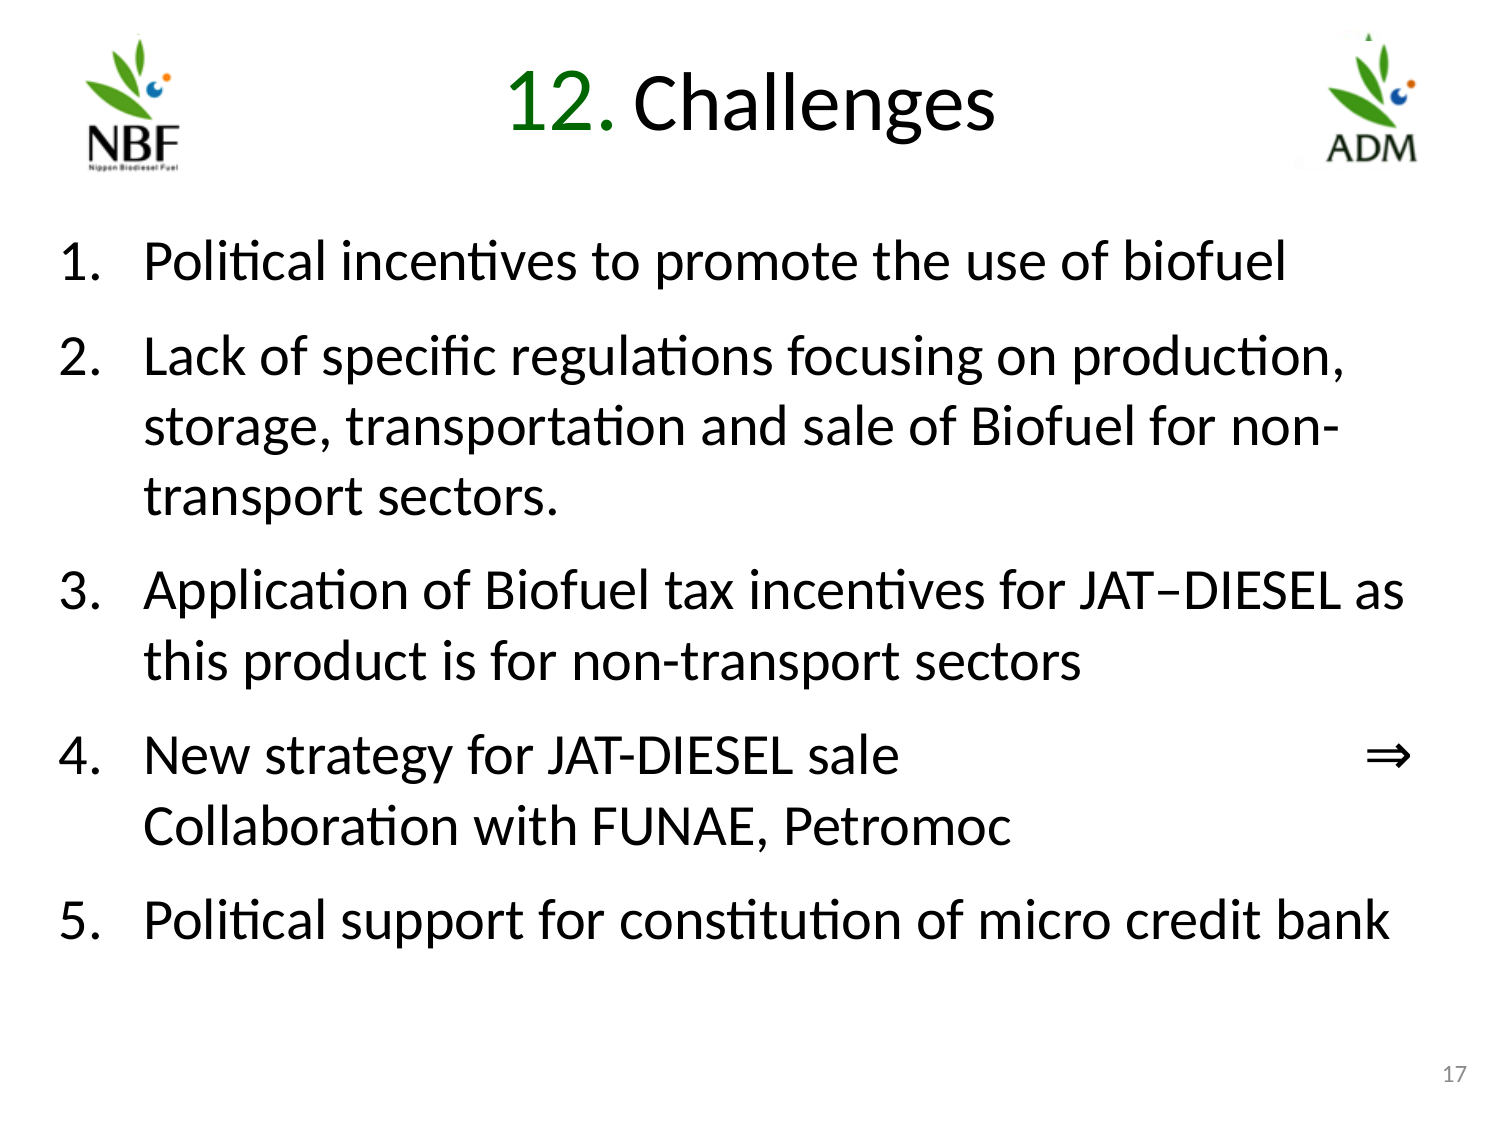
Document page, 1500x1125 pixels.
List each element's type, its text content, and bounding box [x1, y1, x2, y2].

title 12. Challenges [174, 15, 1326, 173]
text_box Political incentives to promote the use of biofuel Lack of specific regulations focusing on production, storage, transportation and sale of Biofuel for non-transport sectors. Application of Biofuel tax incentives for JAT–DIESEL as this product is for non-transport sectors New strategy for JAT-DIESEL sale ⇒ Collaboration with FUNAE, Petromoc Political support for constitution of micro credit bank [43, 214, 1447, 1054]
slide_number 16 [1399, 1042, 1483, 1103]
picture [80, 30, 186, 178]
picture [1303, 30, 1438, 171]
